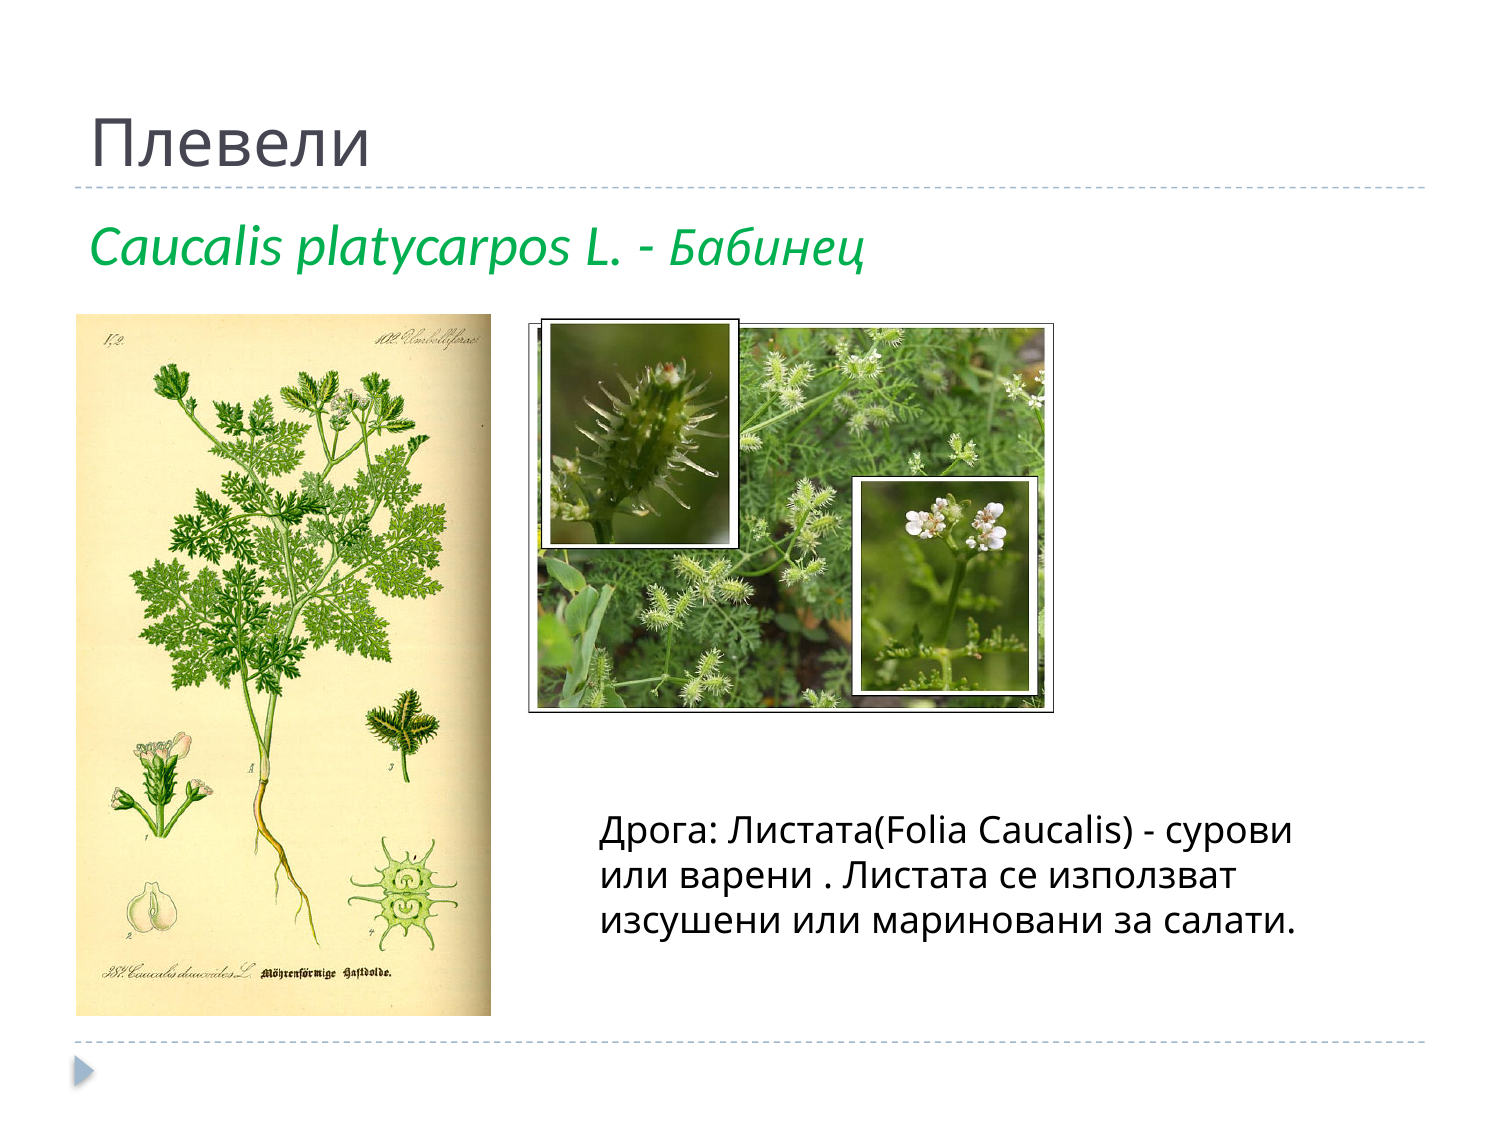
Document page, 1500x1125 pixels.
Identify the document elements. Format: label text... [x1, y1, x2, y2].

text_box Дрога: Листата(Folia Caucalis) - сурови или варени . Листата сe използват изсушени или мариновани за салати. [584, 798, 1317, 949]
picture [76, 314, 491, 1016]
title Плевели [75, 24, 1425, 188]
picture [525, 314, 1057, 716]
list Caucalis platycarpos L. - Бабинец [75, 200, 1425, 1010]
